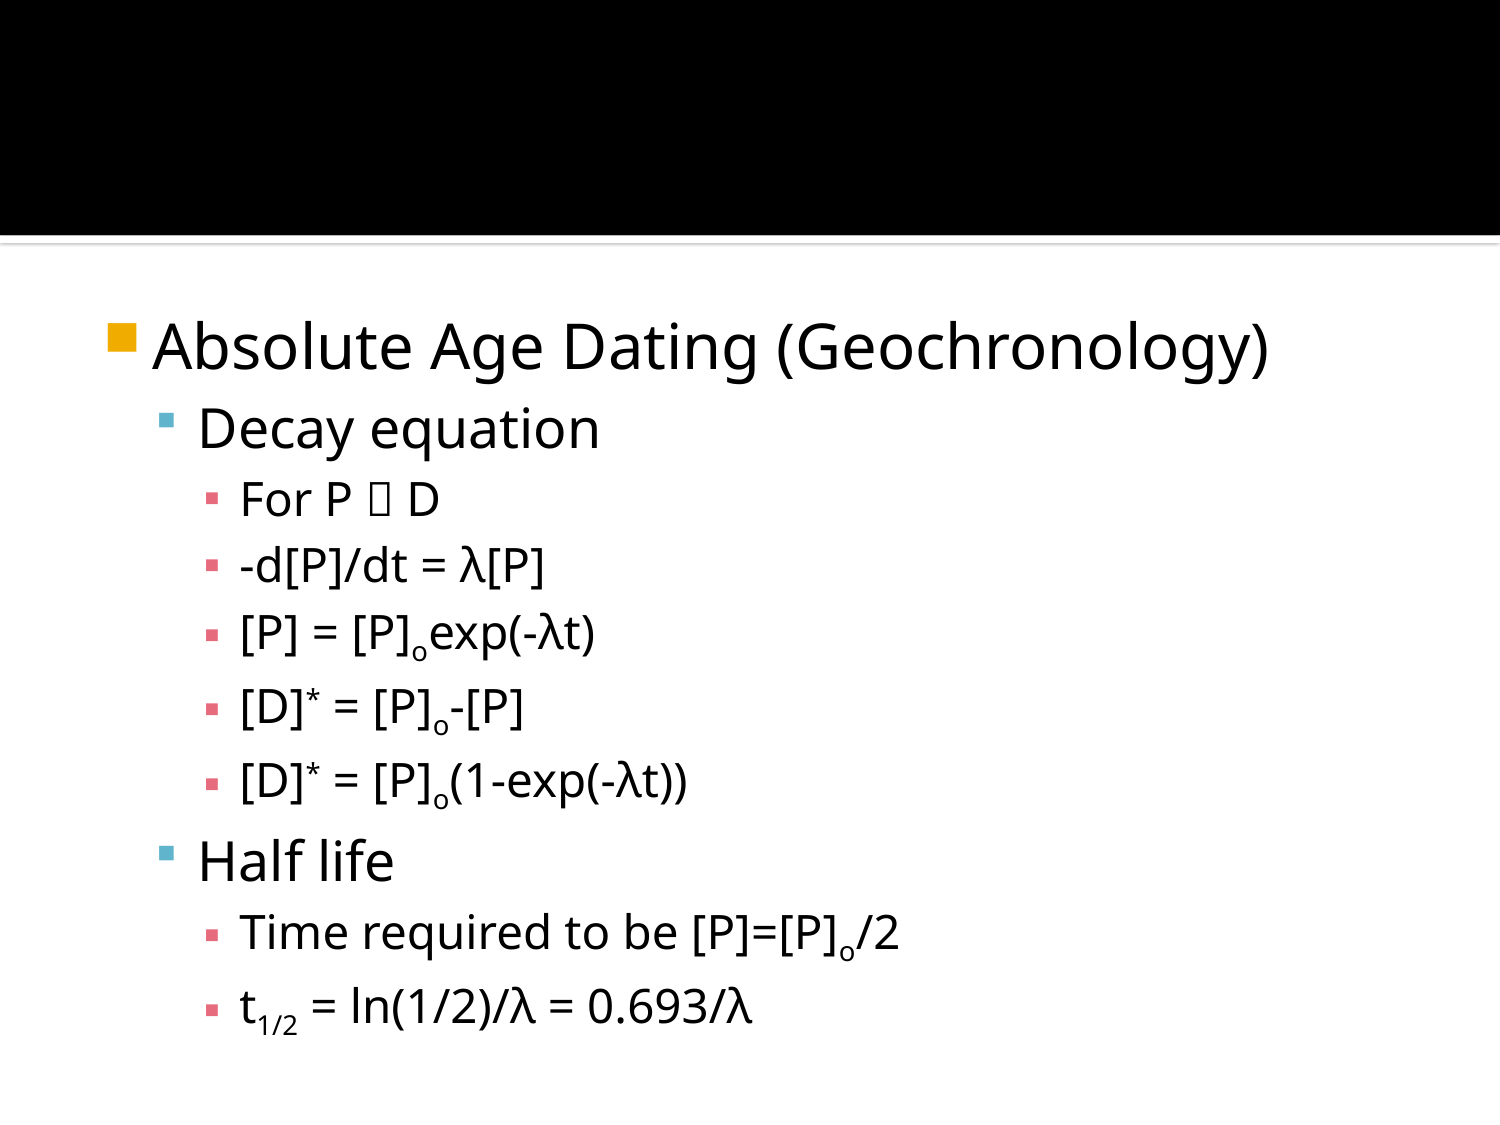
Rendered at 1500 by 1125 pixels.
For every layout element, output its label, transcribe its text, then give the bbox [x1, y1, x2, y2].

list Absolute Age Dating (Geochronology) Decay equation For P  D -d[P]/dt = λ[P] [P] = [P]oexp(-λt) [D]* = [P]o-[P] [D]* = [P]o(1-exp(-λt)) Half life Time required to be [P]=[P]o/2 t1/2 = ln(1/2)/λ = 0.693/λ [75, 291, 1425, 1050]
